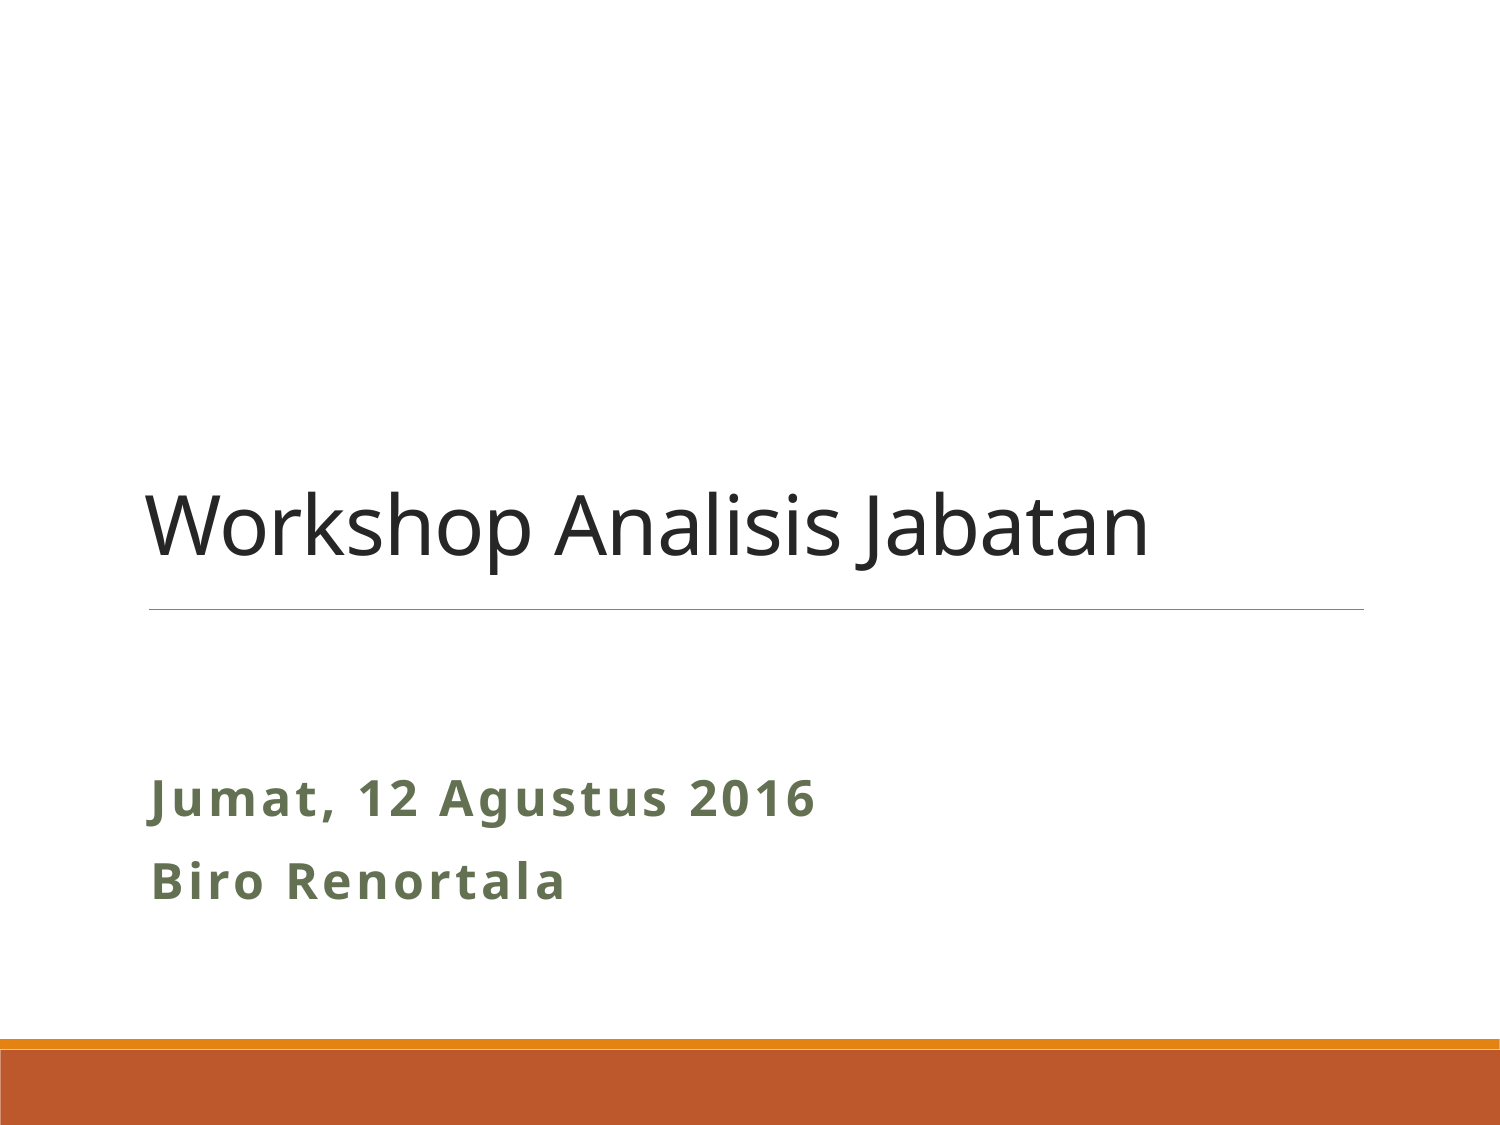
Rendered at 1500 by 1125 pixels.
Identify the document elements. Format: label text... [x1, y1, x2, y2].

title Workshop Analisis Jabatan [129, 211, 1400, 580]
subtitle Jumat, 12 Agustus 2016 Biro Renortala [135, 765, 1373, 919]
